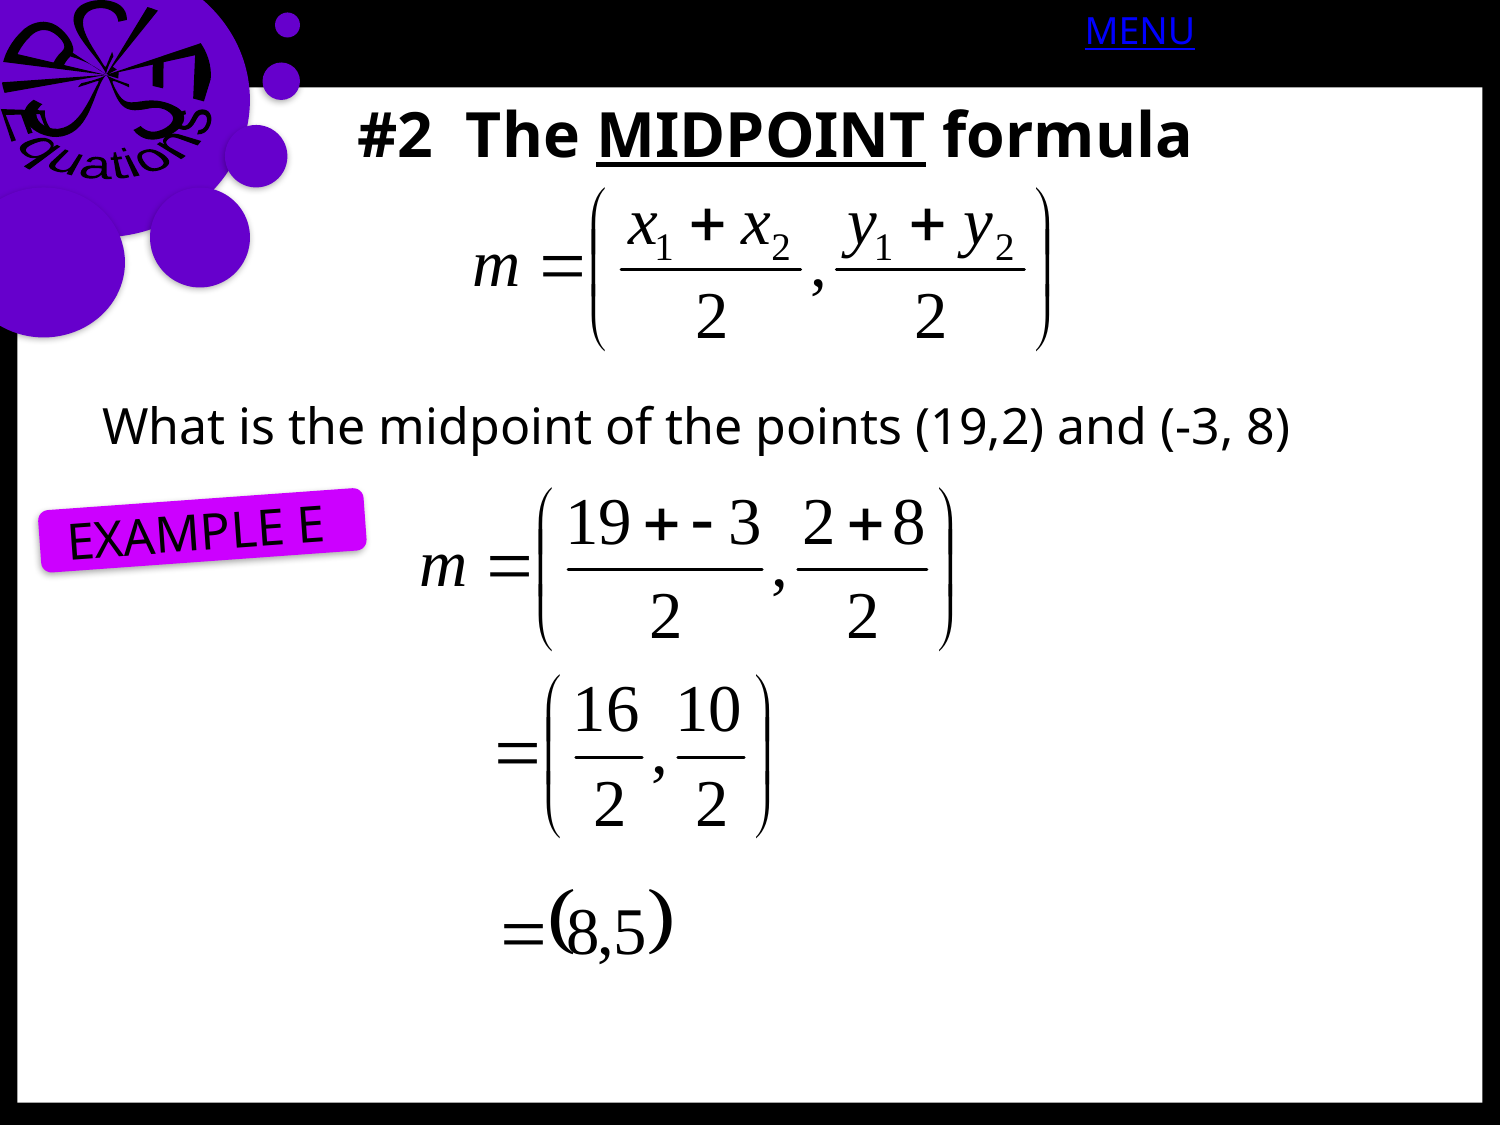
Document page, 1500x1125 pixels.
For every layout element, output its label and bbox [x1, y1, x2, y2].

text_box [0, 0, 1500, 1125]
text_box [462, 174, 1071, 365]
text_box [487, 887, 677, 983]
text_box [480, 662, 788, 852]
text_box [409, 474, 973, 665]
